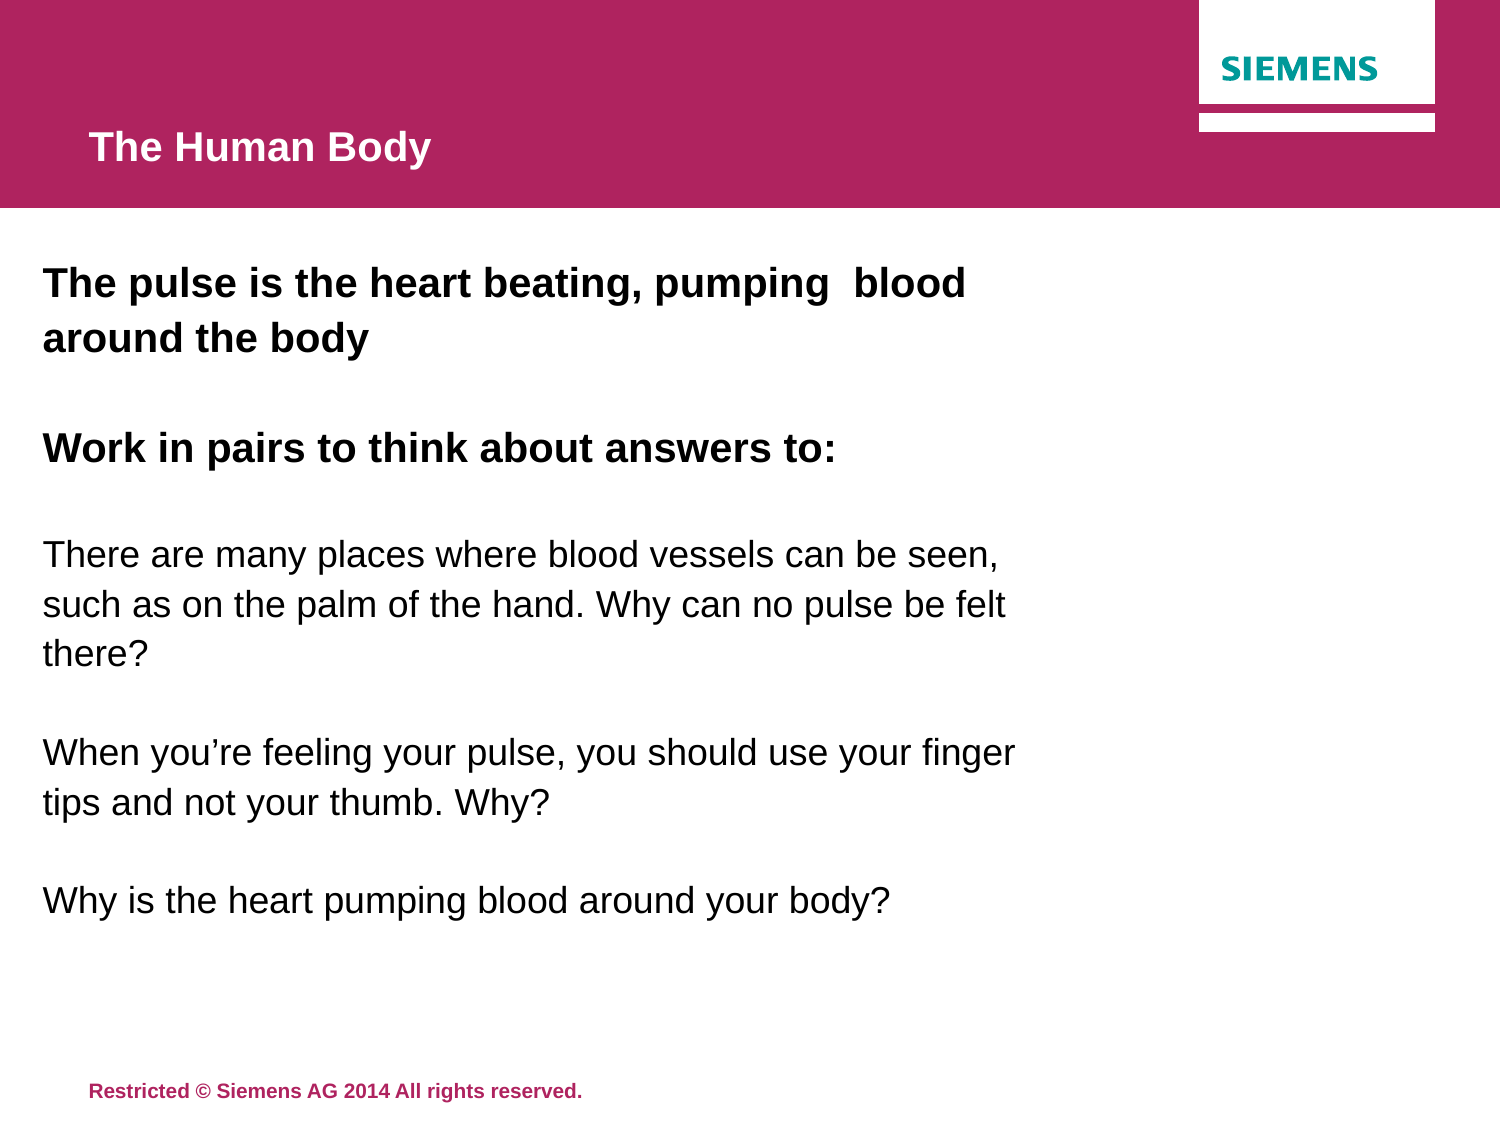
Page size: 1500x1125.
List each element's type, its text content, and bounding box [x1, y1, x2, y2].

text_box The pulse is the heart beating, pumping blood around the body Work in pairs to think about answers to: There are many places where blood vessels can be seen, such as on the palm of the hand. Why can no pulse be felt there? When you’re feeling your pulse, you should use your finger tips and not your thumb. Why? Why is the heart pumping blood around your body? [42, 250, 1062, 922]
title The Human Body [0, 0, 1458, 209]
